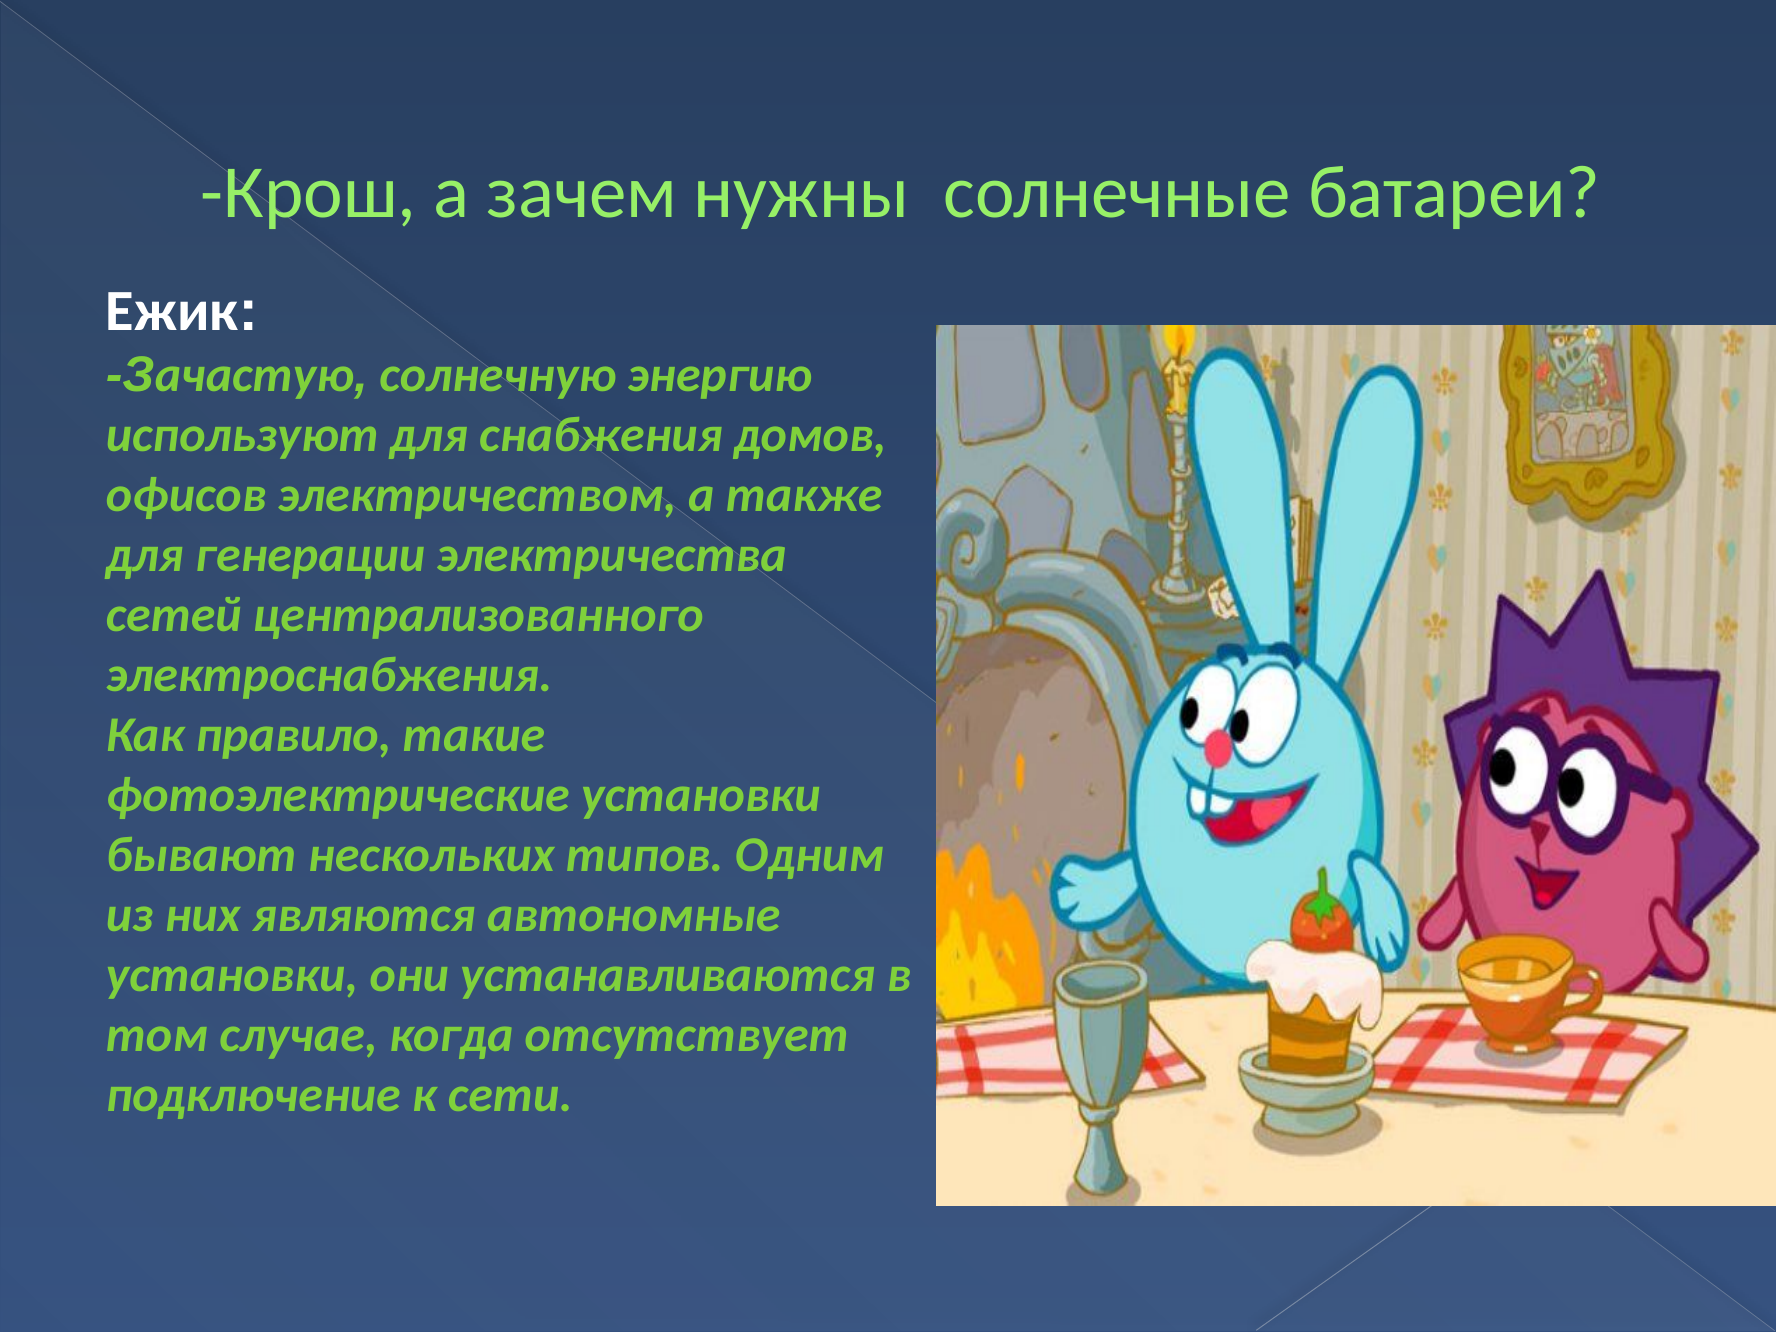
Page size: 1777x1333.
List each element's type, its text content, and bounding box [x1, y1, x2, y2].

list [936, 325, 1776, 1206]
text_box Ежик: -Зачастую, солнечную энергию используют для снабжения домов, офисов электричеством, а также для генерации электричества сетей централизованного электроснабжения. Как правило, такие фотоэлектрические установки бывают нескольких типов. Одним из них являются автономные установки, они устанавливаются в том случае, когда отсутствует подключение к сети. [91, 264, 947, 1130]
title -Крош, а зачем нужны солнечные батареи? [88, 51, 1688, 324]
